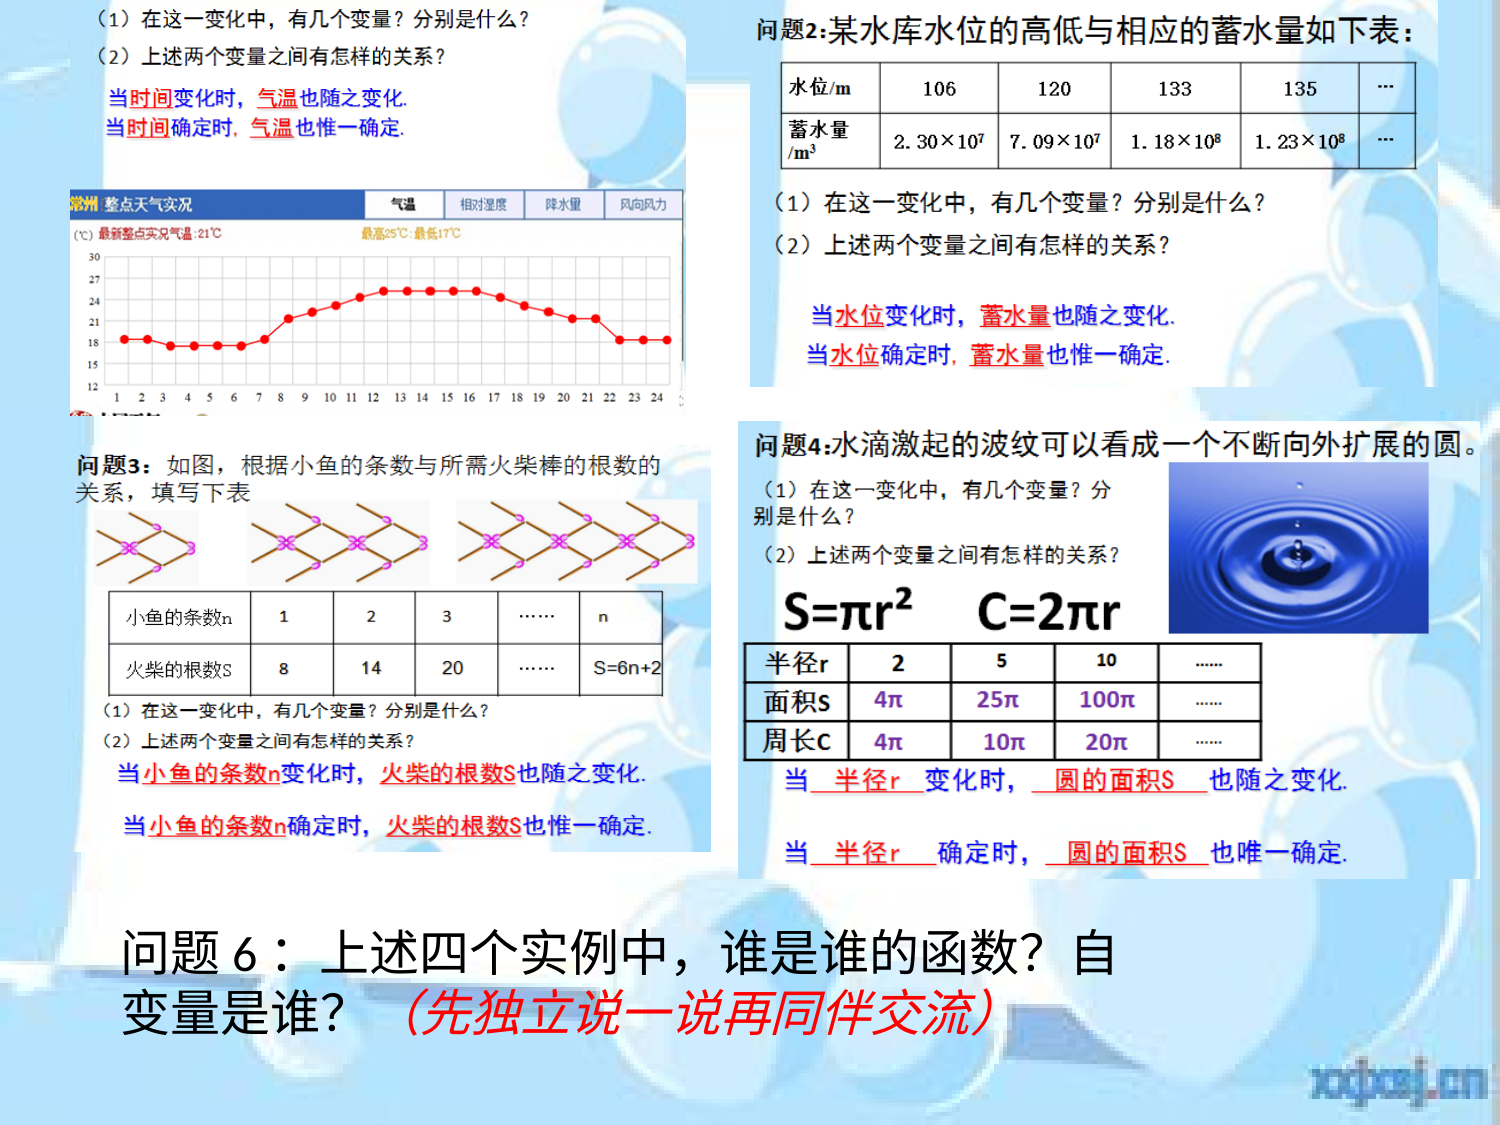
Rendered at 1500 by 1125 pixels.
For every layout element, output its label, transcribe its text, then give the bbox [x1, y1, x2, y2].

picture [0, 0, 1500, 1125]
text_box 问题6：上述四个实例中，谁是谁的函数？自变量是谁？（先独立说一说再同伴交流） [105, 913, 1172, 1049]
